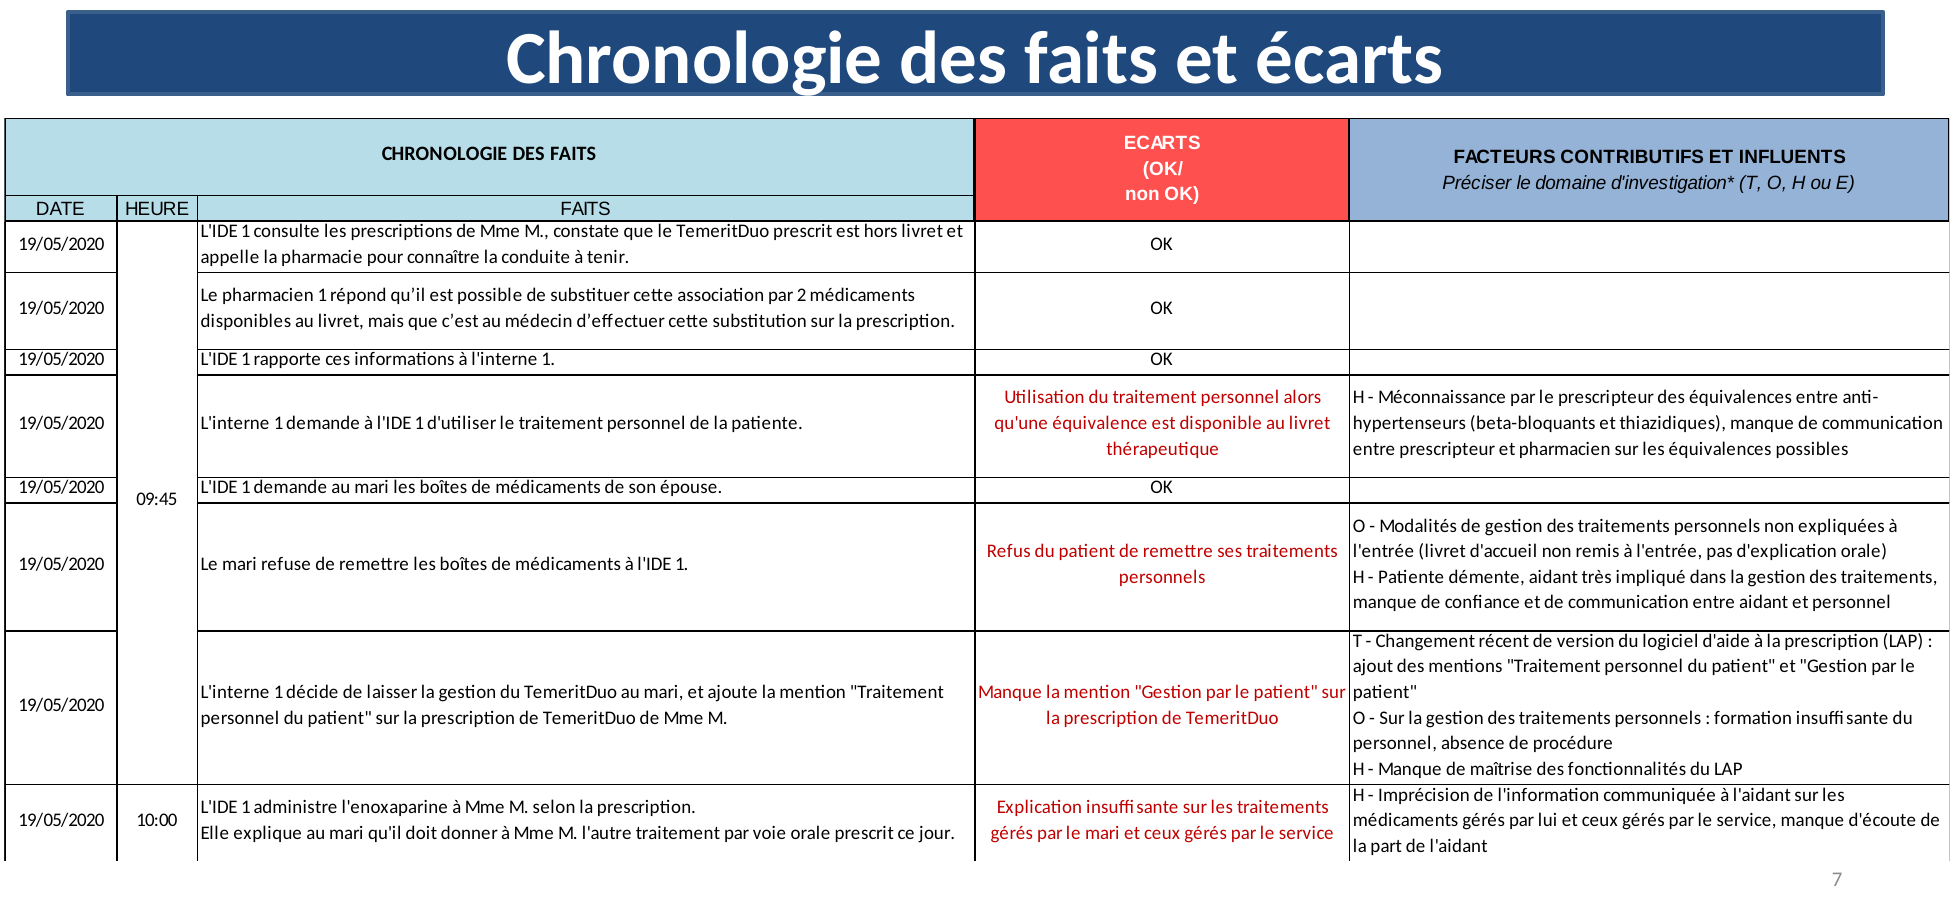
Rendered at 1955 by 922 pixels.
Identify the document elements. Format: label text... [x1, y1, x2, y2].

slide_number 7 [1401, 874, 1858, 904]
text_box Chronologie des faits et écarts [66, 10, 1885, 96]
picture [4, 117, 1951, 863]
